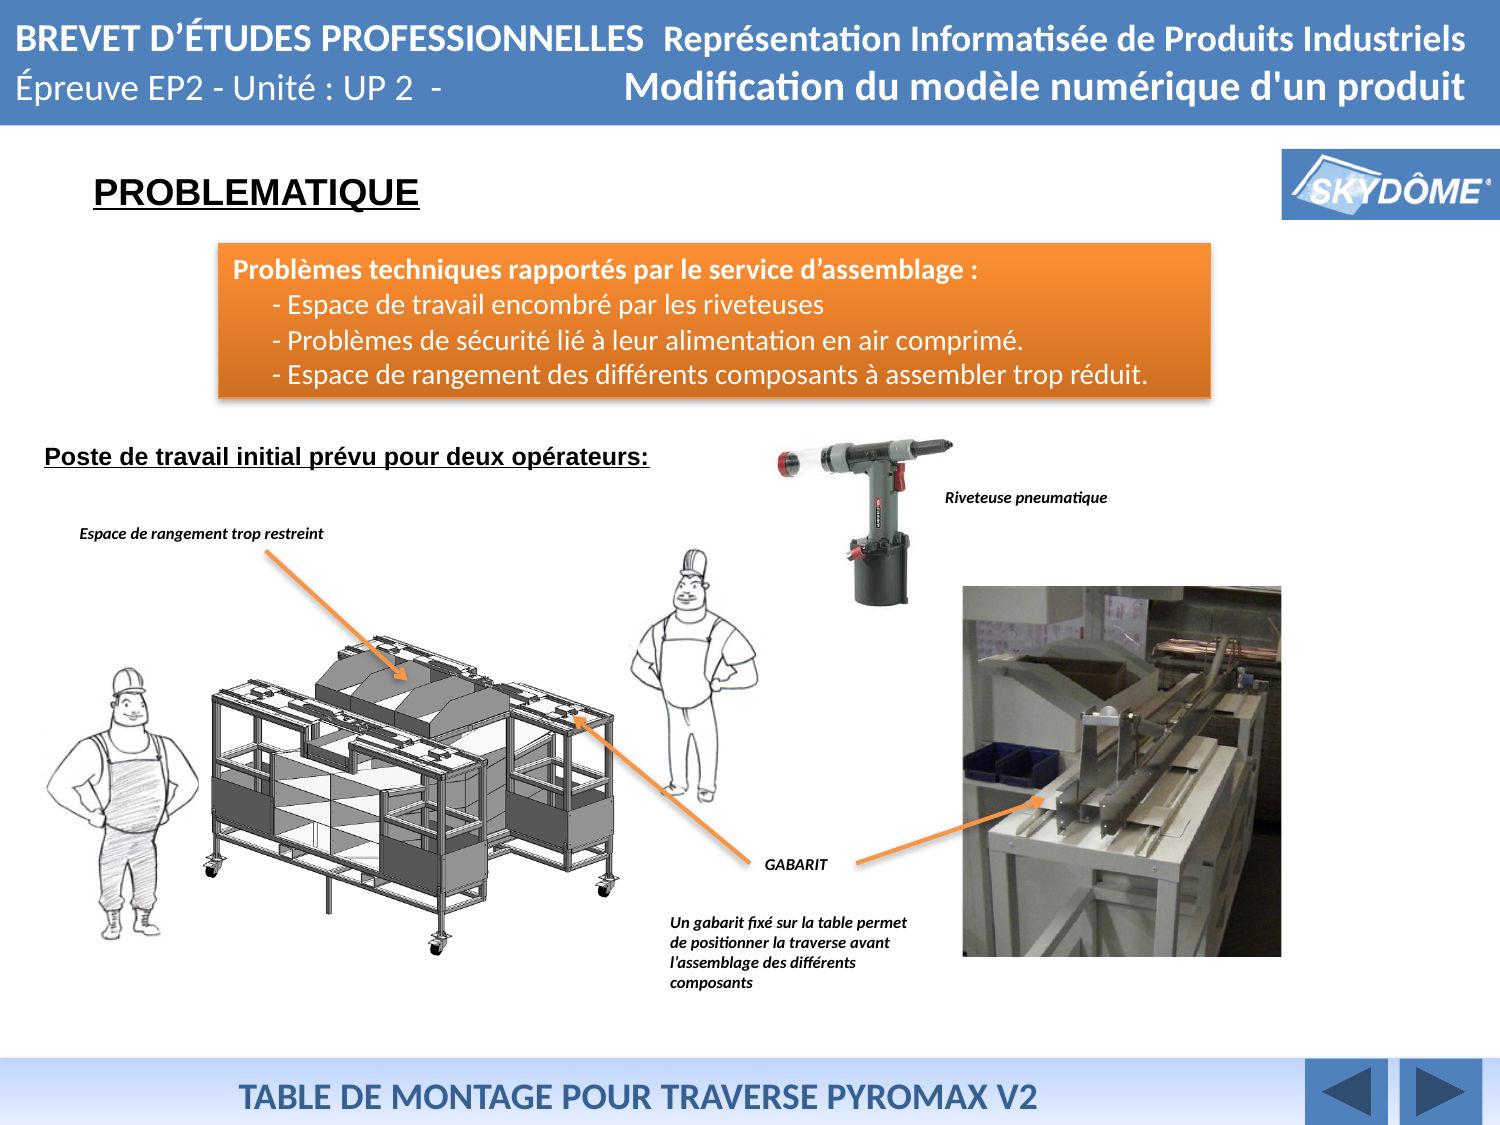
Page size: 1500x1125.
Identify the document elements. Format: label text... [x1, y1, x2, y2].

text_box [855, 798, 1046, 864]
text_box [1484, 1058, 1500, 1125]
text_box TABLE DE MONTAGE POUR TRAVERSE PYROMAX V2 [5, 1064, 1054, 1125]
picture [773, 432, 954, 610]
text_box [1390, 1058, 1398, 1125]
text_box Espace de rangement trop restreint [64, 515, 396, 537]
text_box PROBLEMATIQUE [78, 160, 435, 221]
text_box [1281, 148, 1500, 221]
text_box [1398, 1056, 1484, 1125]
text_box Riveteuse pneumatique [957, 479, 1127, 515]
text_box Un gabarit fixé sur la table permet de positionner la traverse avant l’assemblage des différents composants [655, 905, 928, 1000]
title BREVET D’ÉTUDES PROFESSIONNELLES Représentation Informatisée de Produits Industriels Épreuve EP2 - Unité : UP 2 - Modification du modèle numérique d'un produit [0, 0, 1500, 127]
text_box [265, 550, 408, 681]
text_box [572, 715, 751, 864]
text_box [0, 1058, 1303, 1125]
picture [962, 585, 1282, 957]
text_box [41, 538, 774, 944]
text_box Poste de travail initial prévu pour deux opérateurs: [29, 432, 771, 478]
text_box [1303, 1056, 1390, 1125]
picture [198, 633, 621, 960]
text_box GABARIT [778, 845, 857, 881]
text_box Problèmes techniques rapportés par le service d’assemblage : - Espace de travail encombré par les riveteuses - Problèmes de sécurité lié à leur alimentation en air comprimé. - Espace de rangement des différents composants à assembler trop réduit. [218, 243, 1211, 399]
